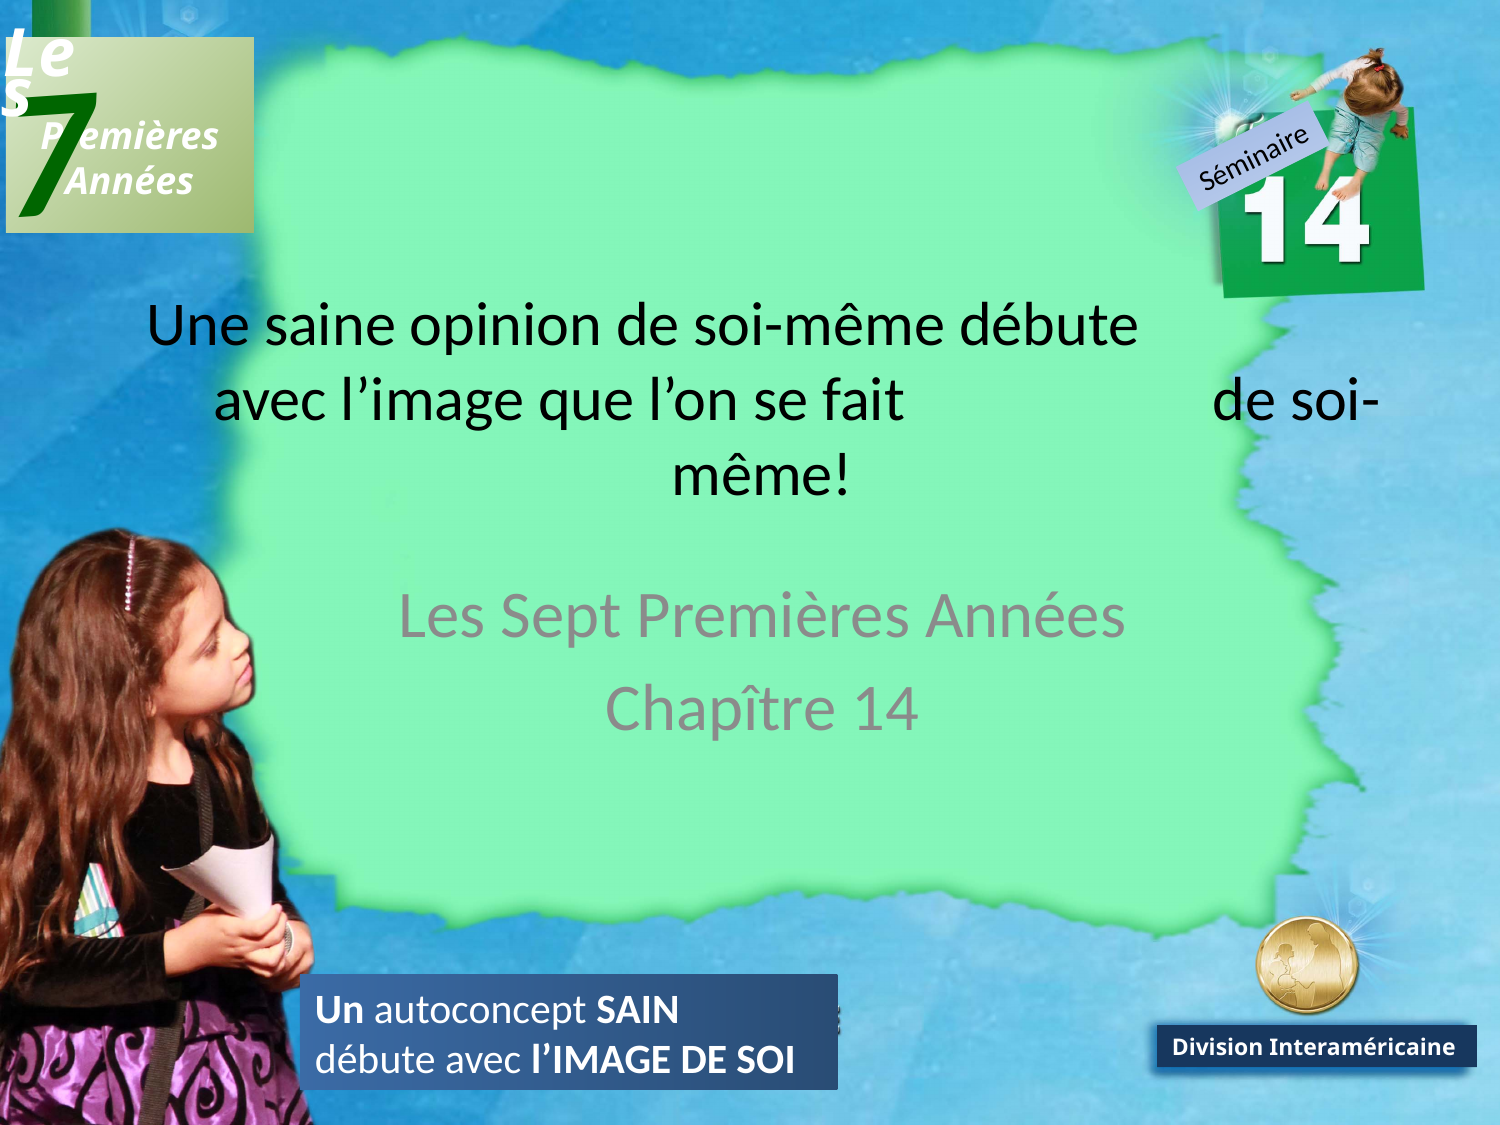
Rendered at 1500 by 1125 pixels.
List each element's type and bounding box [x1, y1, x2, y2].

text_box [0, 24, 255, 263]
picture [0, 0, 1500, 1125]
